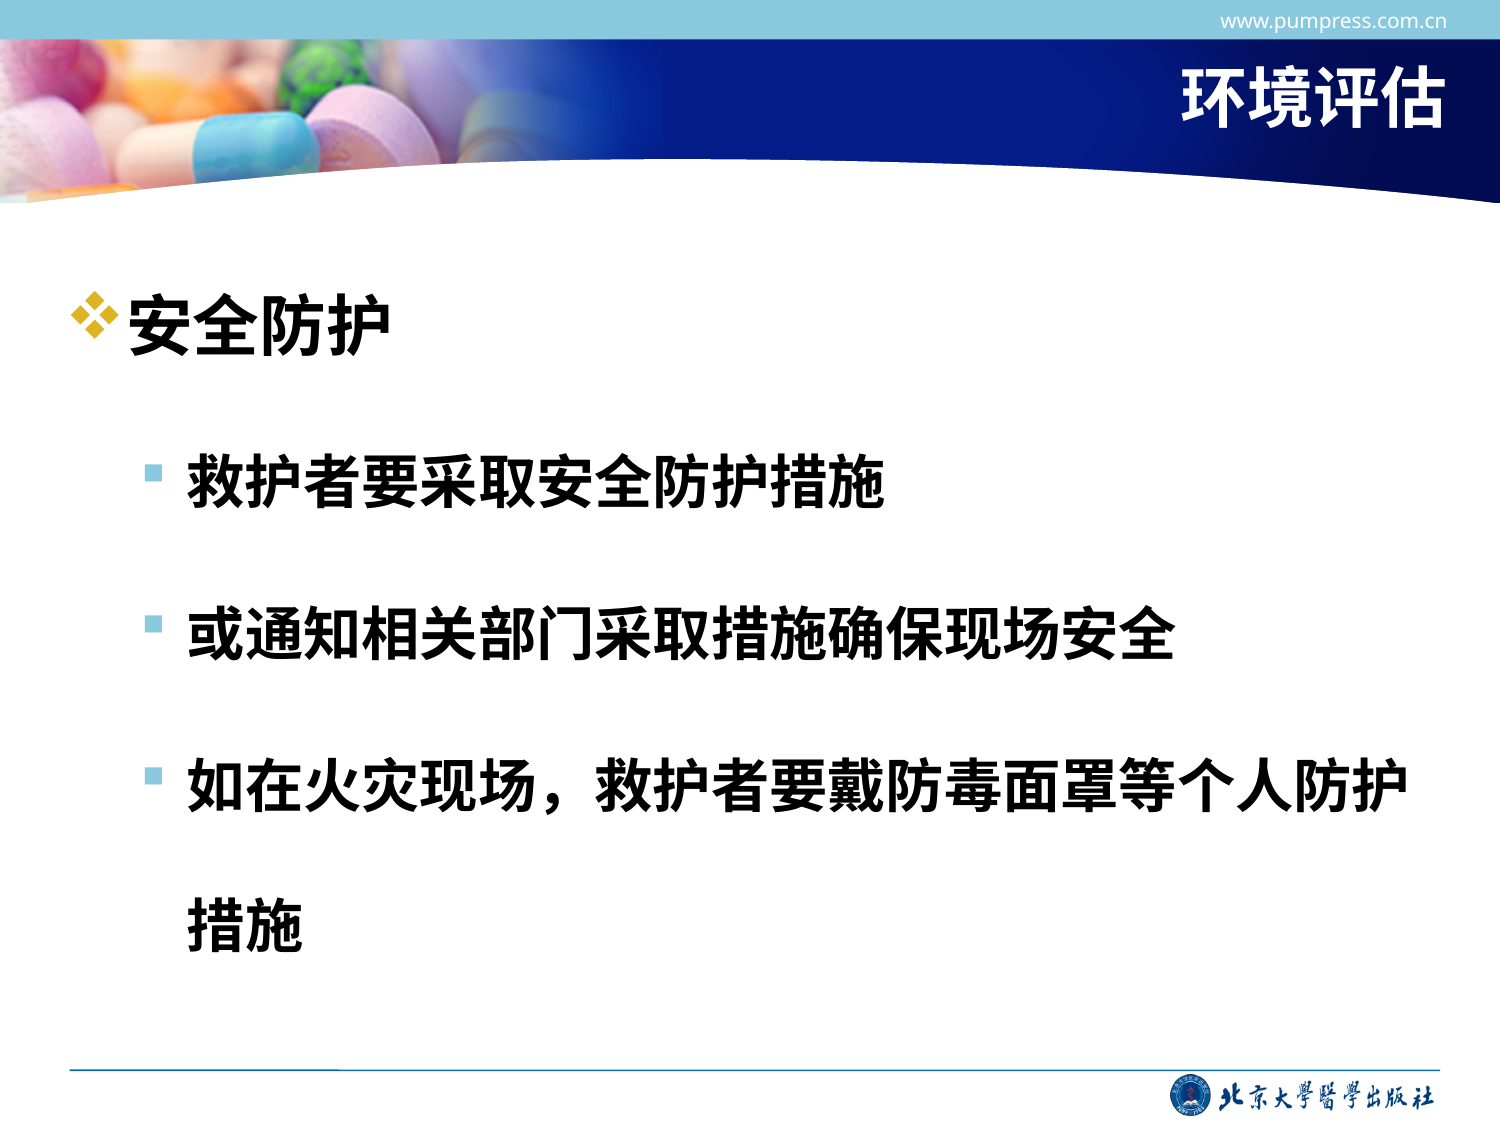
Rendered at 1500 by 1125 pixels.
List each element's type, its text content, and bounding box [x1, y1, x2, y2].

title 环境评估 [137, 50, 1463, 143]
list 安全防护 救护者要采取安全防护措施 或通知相关部门采取措施确保现场安全 如在火灾现场，救护者要戴防毒面罩等个人防护措施 [50, 196, 1463, 997]
slide_number www.pumpress.com.cn [1024, 0, 1463, 38]
picture [1170, 1074, 1436, 1118]
picture [0, 40, 1500, 203]
